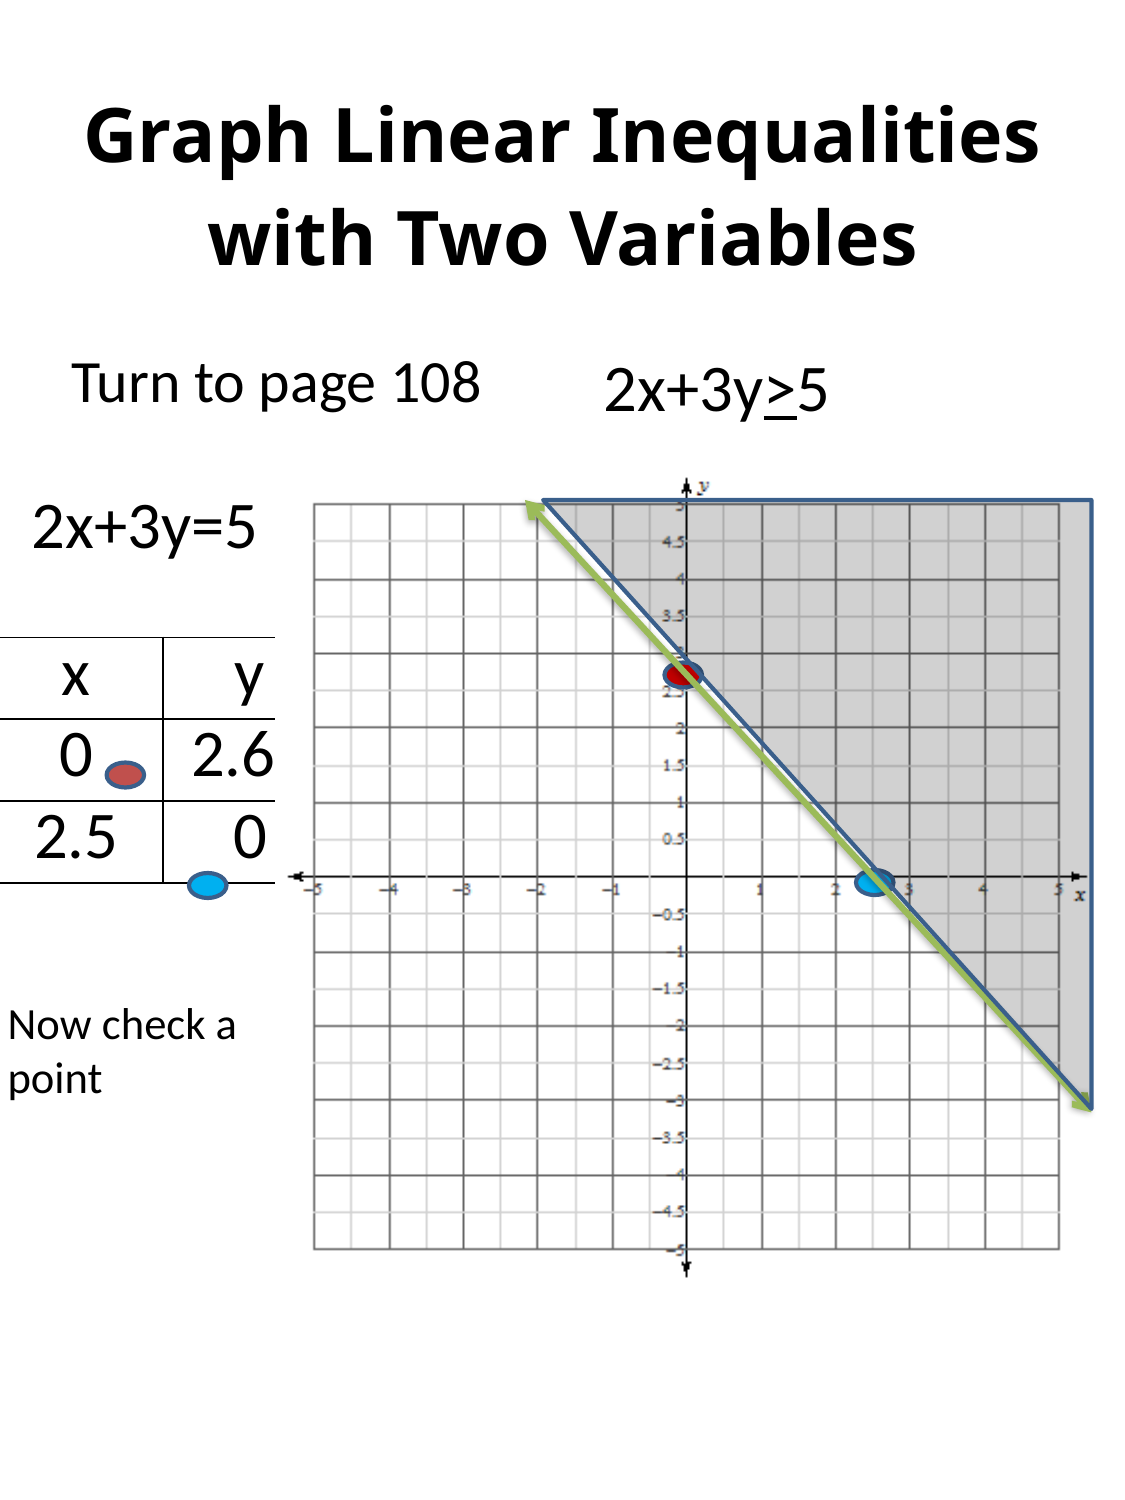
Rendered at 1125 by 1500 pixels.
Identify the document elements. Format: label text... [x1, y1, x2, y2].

table_cell 0 [164, 802, 269, 882]
text_box [186, 870, 229, 901]
table_cell 2.66 [164, 720, 269, 800]
text_box 2x+3y=5 [16, 474, 273, 570]
text_box [104, 760, 147, 790]
picture [274, 474, 1092, 1291]
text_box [524, 499, 1092, 1113]
title Graph Linear Inequalities with Two Variables [56, 60, 1069, 310]
text_box Now check a point [0, 987, 269, 1113]
table_header x [0, 638, 162, 718]
text_box 2x+3y>5 [588, 337, 846, 433]
table_header y [164, 638, 269, 718]
table_cell 2.5 [0, 802, 162, 882]
list Turn to page 108 [56, 350, 538, 474]
table_cell 0 [0, 720, 162, 800]
